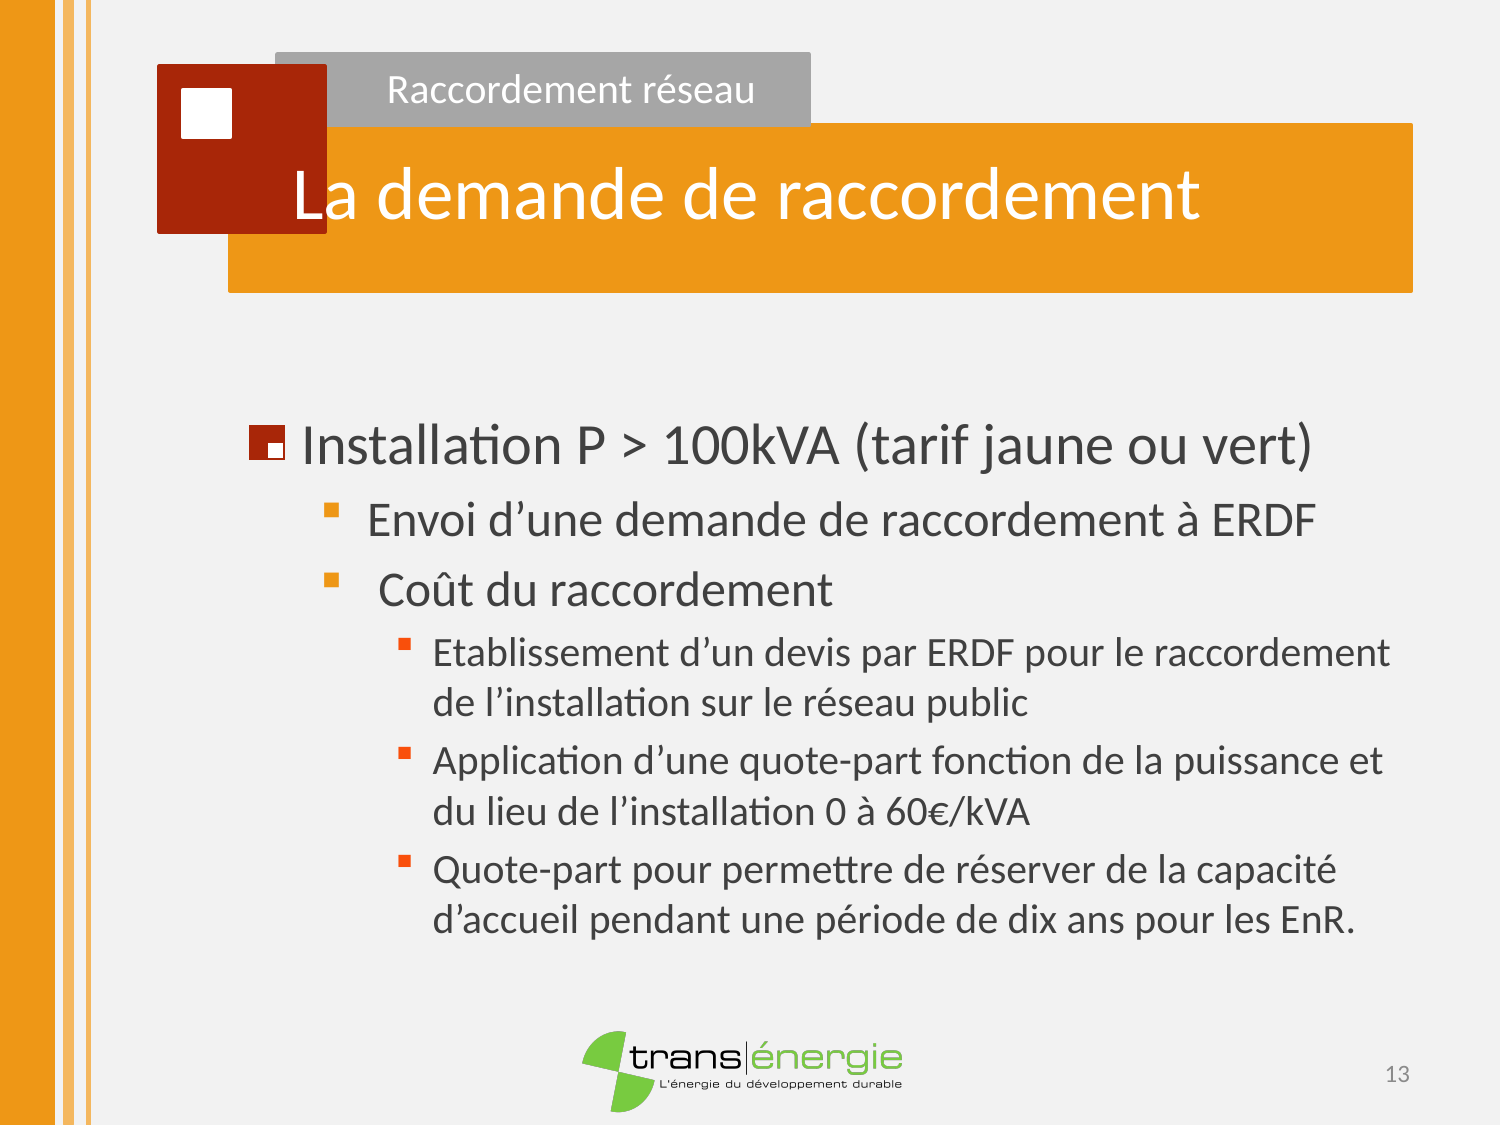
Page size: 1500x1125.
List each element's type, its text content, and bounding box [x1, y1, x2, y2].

list La demande de raccordement [277, 137, 1414, 256]
list Raccordement réseau [331, 54, 812, 126]
picture [571, 1025, 912, 1042]
picture [571, 1103, 912, 1118]
slide_number 13 [1074, 1042, 1425, 1103]
footer [512, 1042, 988, 1103]
picture [245, 421, 287, 462]
list Installation P > 100kVA (tarif jaune ou vert) Envoi d’une demande de raccordement à ERDF Coût du raccordement Etablissement d’un devis par ERDF pour le raccordement de l’installation sur le réseau public Application d’une quote-part fonction de la puissance et du lieu de l’installation 0 à 60€/kVA Quote-part pour permettre de réserver de la capacité d’accueil pendant une période de dix ans pour les EnR. [230, 337, 1412, 994]
